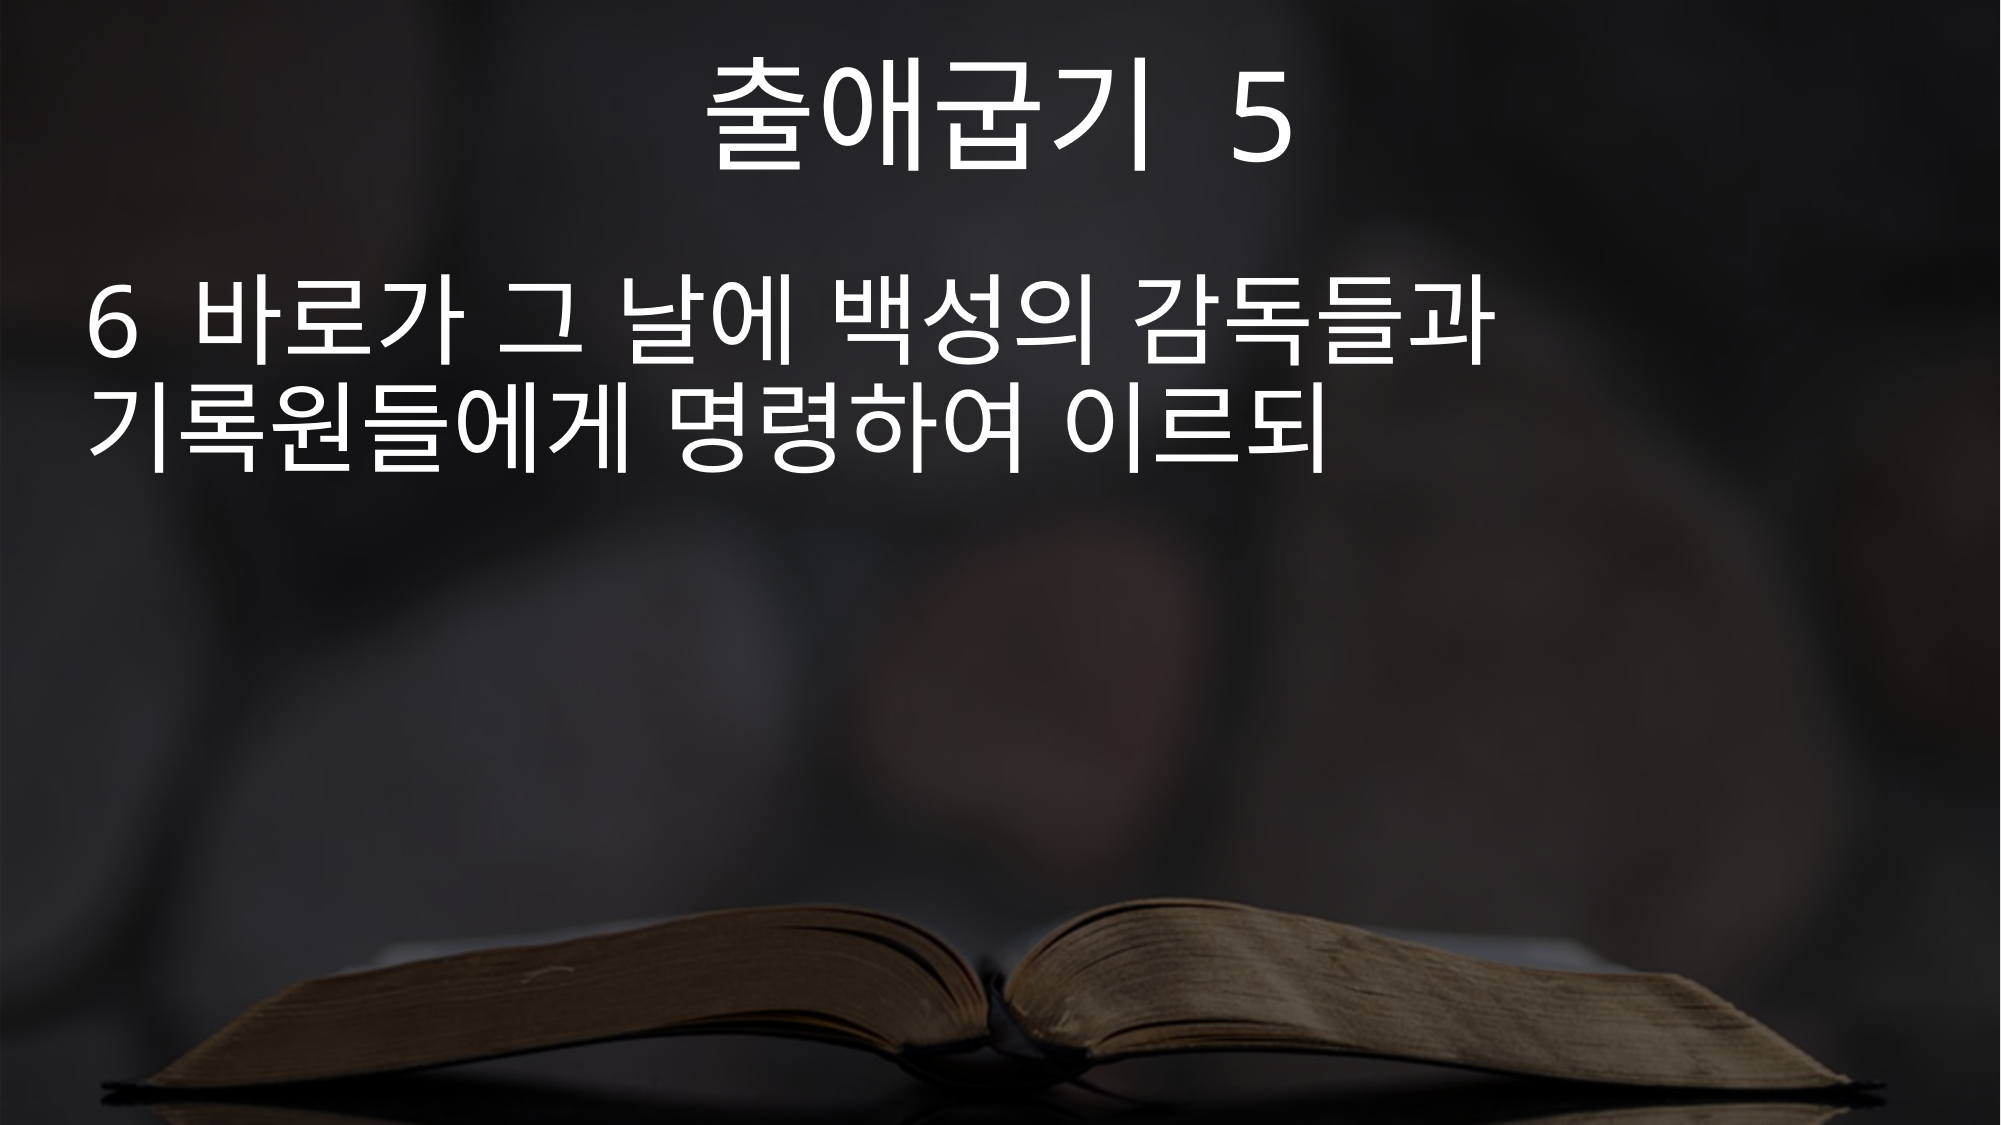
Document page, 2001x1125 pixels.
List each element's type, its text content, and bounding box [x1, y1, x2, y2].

footer 출애굽기 5 [0, 32, 2000, 192]
picture [0, 0, 2001, 1125]
list 6 바로가 그 날에 백성의 감독들과 기록원들에게 명령하여 이르되 [69, 263, 1953, 423]
